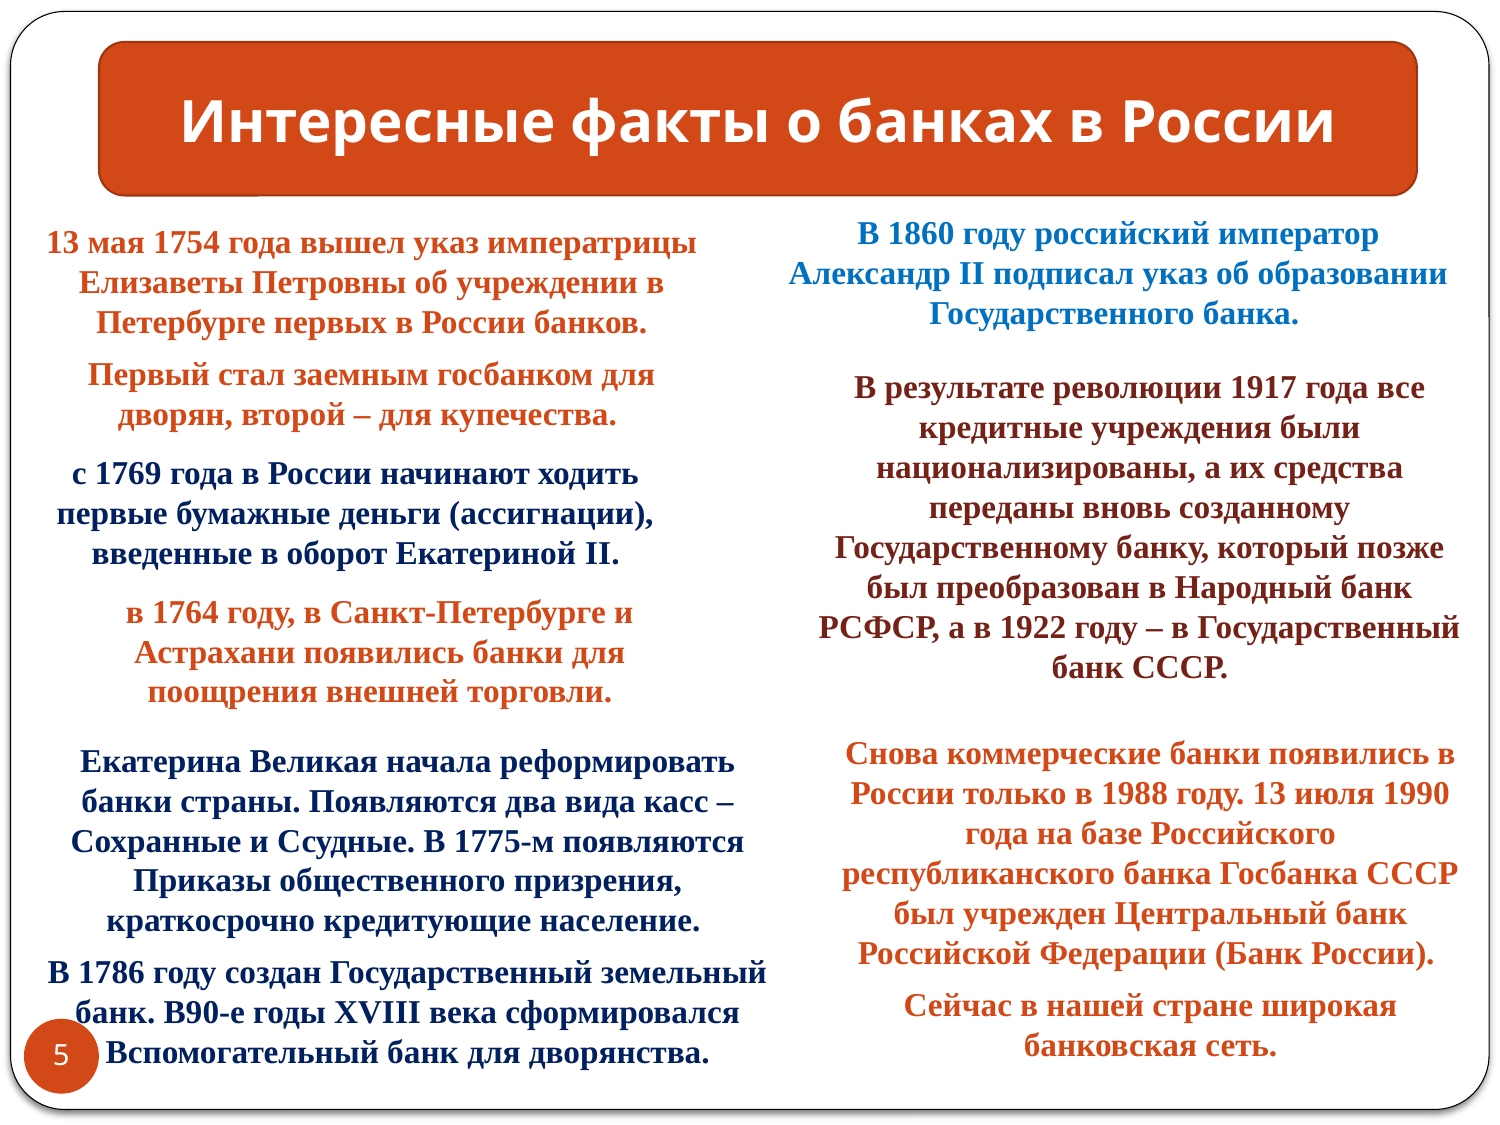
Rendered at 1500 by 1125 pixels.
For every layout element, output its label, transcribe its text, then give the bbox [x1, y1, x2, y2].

text_box Интересные факты о банках в России [97, 40, 1418, 197]
slide_number 5 [37, 1085, 86, 1094]
text_box Снова коммерческие банки появились в России только в 1988 году. 13 июля 1990 года на базе Российского республиканского банка Госбанка СССР был учрежден Центральный банк Российской Федерации (Банк России). Сейчас в нашей стране широкая банковская сеть. [825, 693, 1476, 1071]
list 13 мая 1754 года вышел указ императрицы Елизаветы Петровны об учреждении в Петербурге первых в России банков. Первый стал заемным госбанком для дворян, второй – для купечества. [10, 218, 733, 492]
list в 1764 году, в Санкт-Петербурге и Астрахани появились банки для поощрения внешней торговли. [52, 583, 708, 718]
text_box В результате революции 1917 года все кредитные учреждения были национализированы, а их средства переданы вновь созданному Государственному банку, который позже был преобразован в Народный банк РСФСР, а в 1922 году – в Государственный банк СССР. [800, 355, 1480, 693]
text_box В 1860 году российский император Александр II подписал указ об образовании Государственного банка. [757, 213, 1480, 339]
list с 1769 года в России начинают ходить первые бумажные деньги (ассигнации), введенные в оборот Екатериной II. [11, 443, 700, 603]
list Екатерина Великая начала реформировать банки страны. Появляются два вида касс – Сохранные и Ссудные. В 1775-м появляются Приказы общественного призрения, краткосрочно кредитующие население. В 1786 году создан Государственный земельный банк. В90-е годы XVIII века сформировался Вспомогательный банк для дворянства. [23, 731, 793, 1085]
